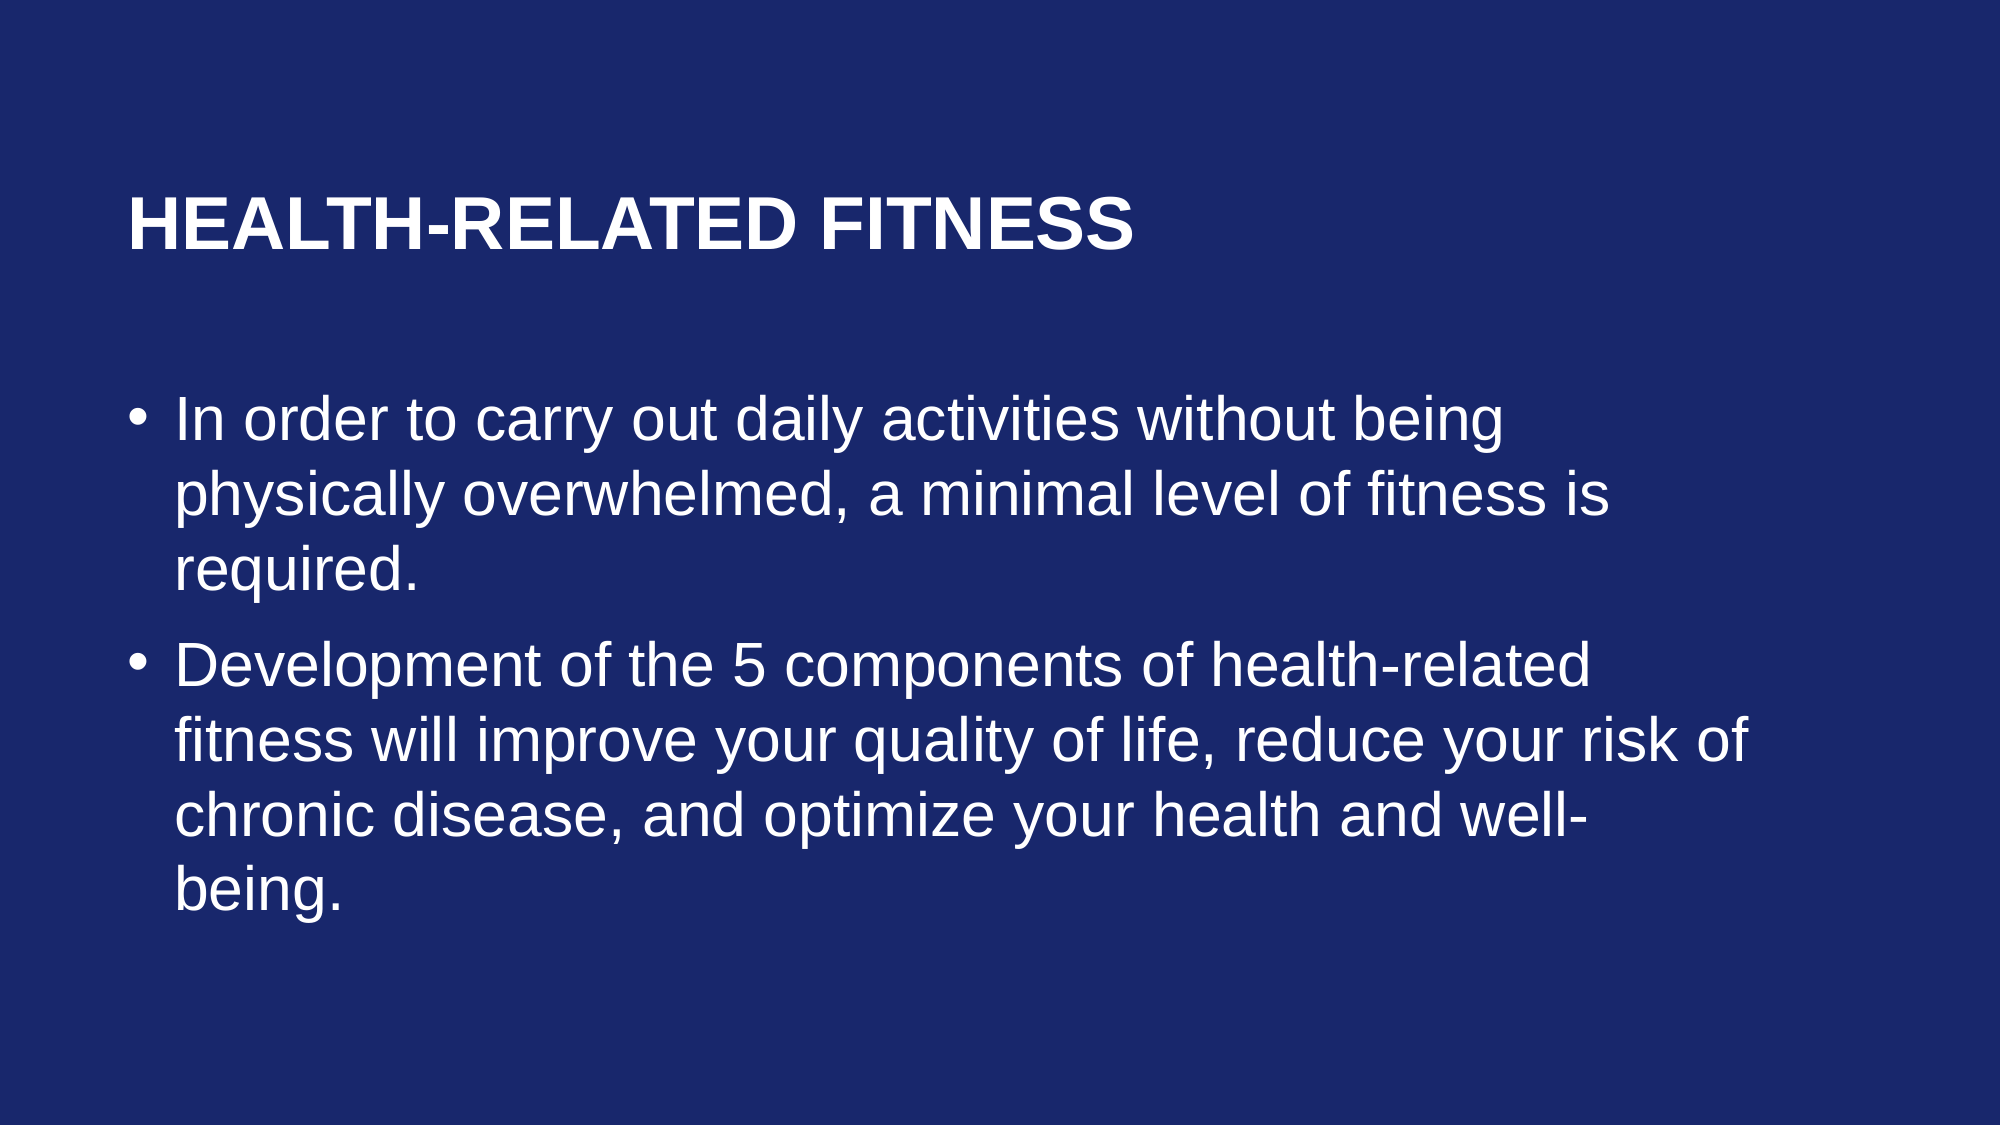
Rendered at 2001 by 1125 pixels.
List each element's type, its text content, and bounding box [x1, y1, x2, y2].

title Health-related Fitness [112, 99, 1775, 339]
list In order to carry out daily activities without being physically overwhelmed, a minimal level of fitness is required. Development of the 5 components of health-related fitness will improve your quality of life, reduce your risk of chronic disease, and optimize your health and well-being. [112, 351, 1775, 950]
